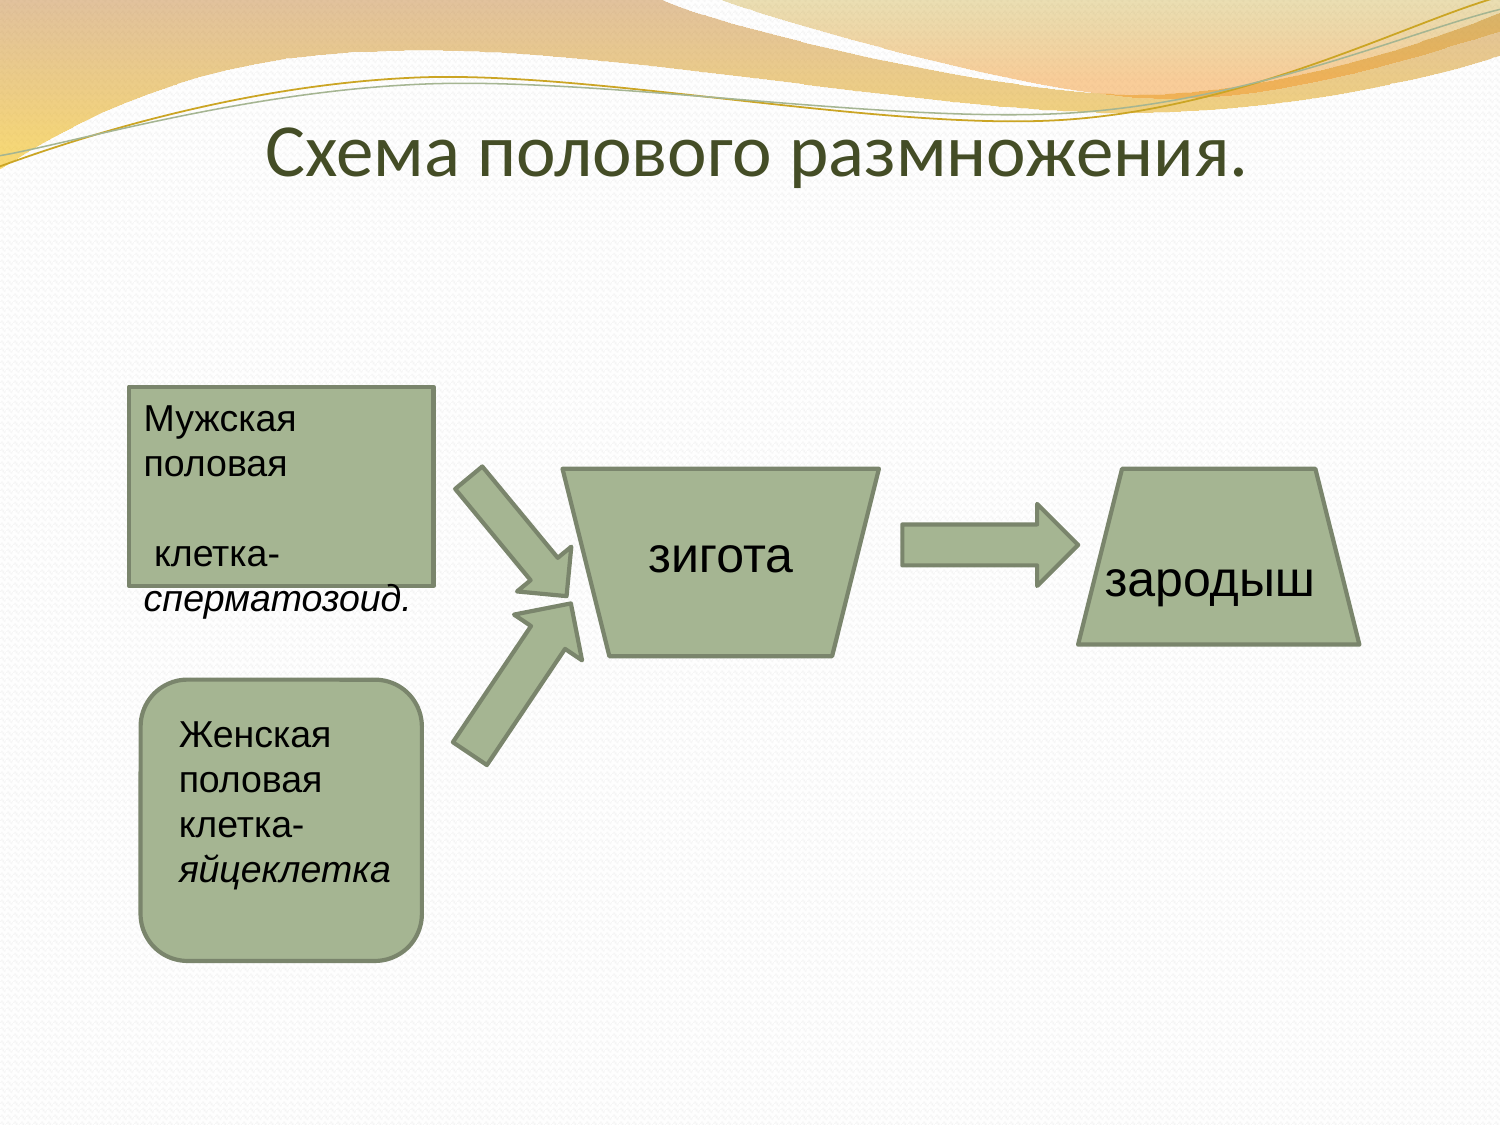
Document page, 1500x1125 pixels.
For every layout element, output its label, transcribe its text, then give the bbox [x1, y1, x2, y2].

text_box [1102, 466, 1335, 538]
text_box Мужская половая клетка- сперматозоид. [128, 386, 434, 627]
text_box [900, 501, 1081, 588]
text_box Женская половая клетка- яйцеклетка [164, 703, 411, 898]
text_box [450, 601, 585, 768]
text_box зародыш [1089, 538, 1372, 614]
text_box [560, 466, 881, 659]
text_box [138, 677, 424, 964]
text_box [453, 464, 574, 599]
title Схема полового размножения. [81, 105, 1433, 282]
text_box [1076, 592, 1362, 647]
text_box зигота [597, 515, 844, 591]
